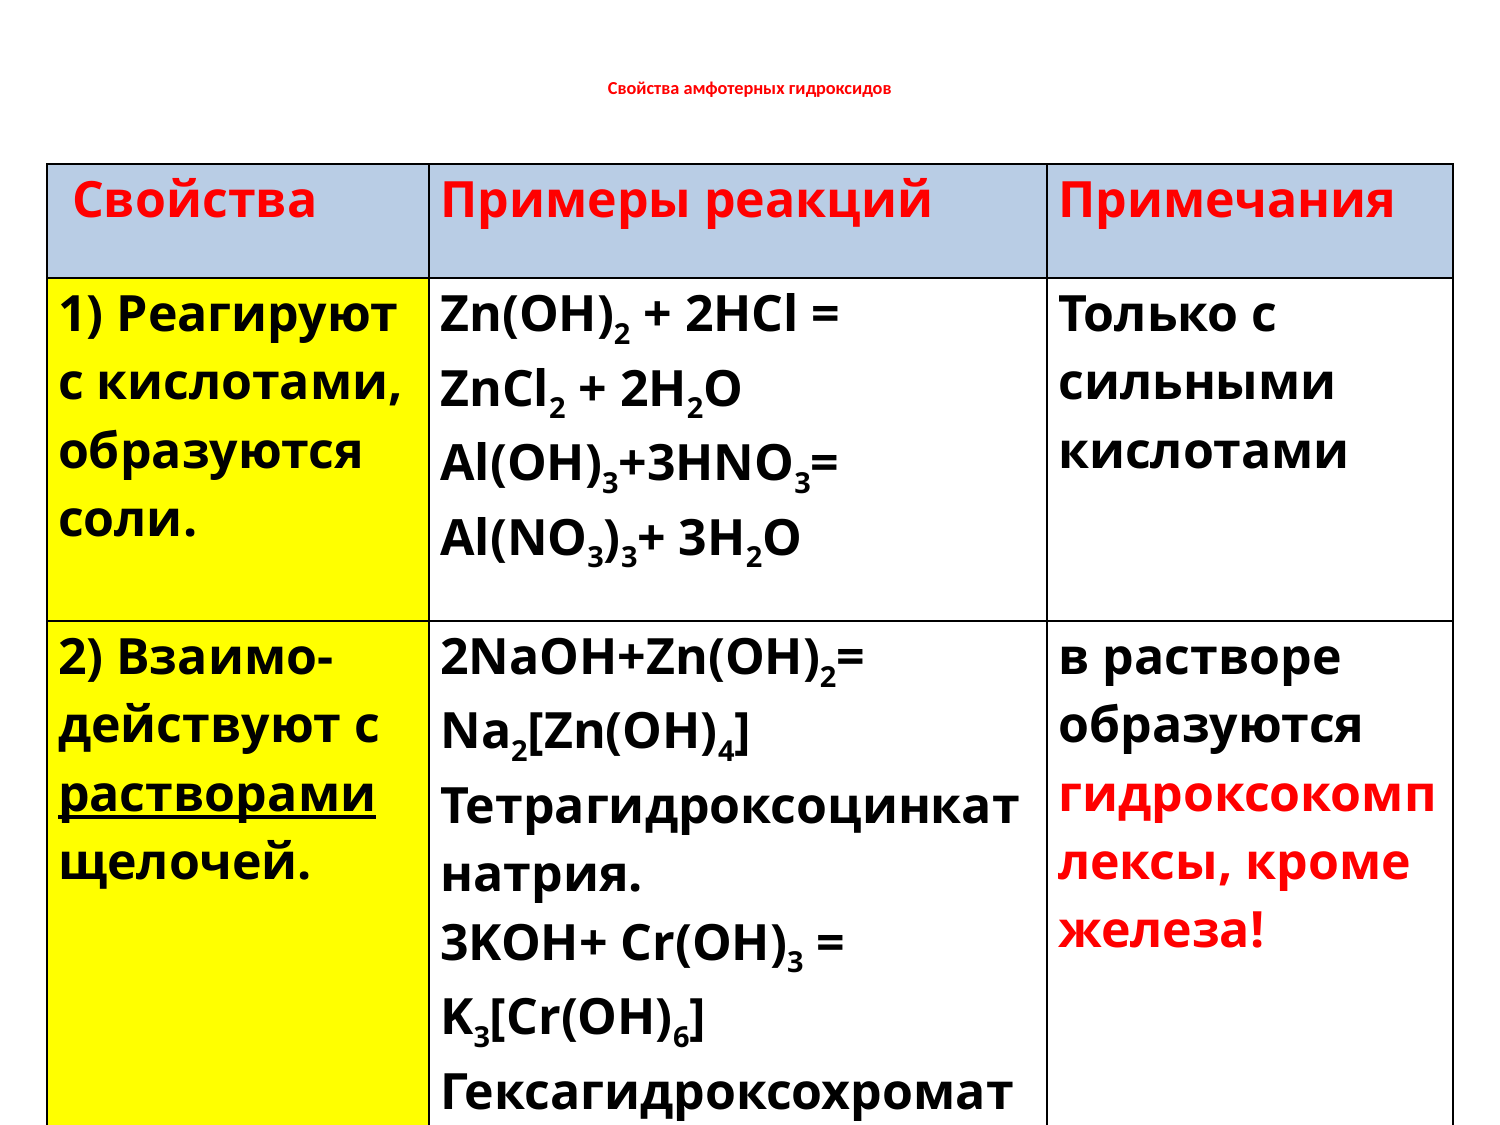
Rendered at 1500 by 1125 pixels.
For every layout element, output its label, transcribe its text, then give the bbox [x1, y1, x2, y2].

table_cell Zn(OH)2 + 2HCl = ZnCl2 + 2H2O Al(OH)3+3HNO3= Al(NO3)3+ 3H2O [430, 279, 1046, 620]
table_cell Только с сильными кислотами [1048, 279, 1452, 620]
table_header Свойства [48, 165, 428, 277]
table_cell 1) Реагируют с кислотами, образуются соли. [48, 279, 428, 620]
table_header Примеры реакций [430, 165, 1046, 277]
table_cell 2) Взаимо-действуют с растворами щелочей. [48, 622, 428, 1125]
table_header Примечания [1048, 165, 1452, 277]
table_cell 2NaOH+Zn(OH)2= Na2[Zn(OH)4] Тетрагидроксоцинкат натрия. 3KOH+ Cr(OH)3 = K3[Cr(OH)6] Гексагидроксохромат (III) калия [430, 622, 1046, 1125]
title Свойства амфотерных гидроксидов [75, 45, 1425, 129]
table_cell в растворе образуются гидроксокомплексы, кроме железа! [1048, 622, 1452, 1125]
